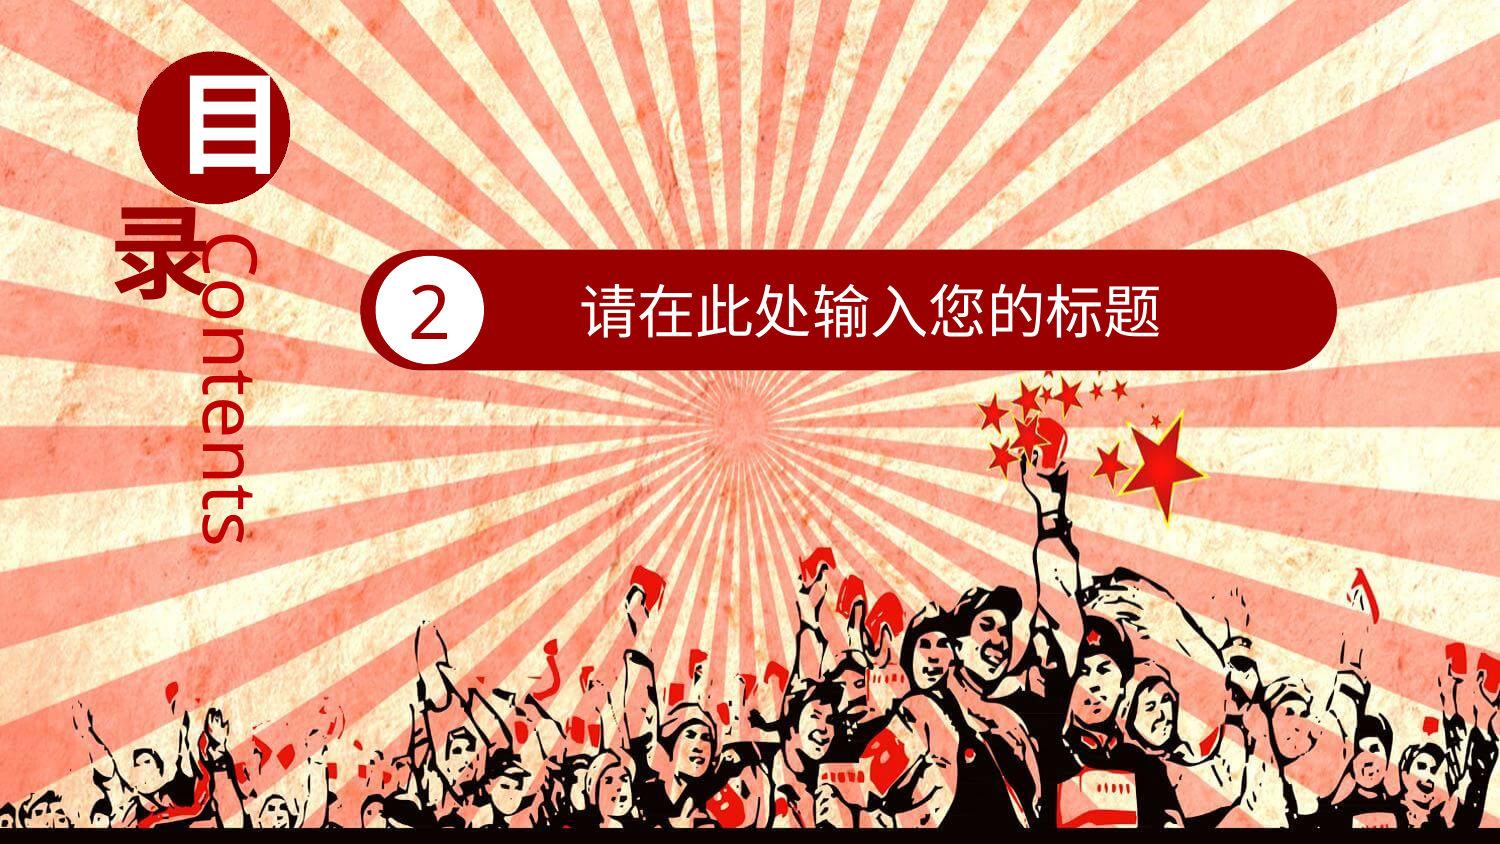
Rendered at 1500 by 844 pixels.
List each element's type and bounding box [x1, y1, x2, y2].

picture [0, 0, 1500, 844]
text_box [360, 249, 1338, 371]
